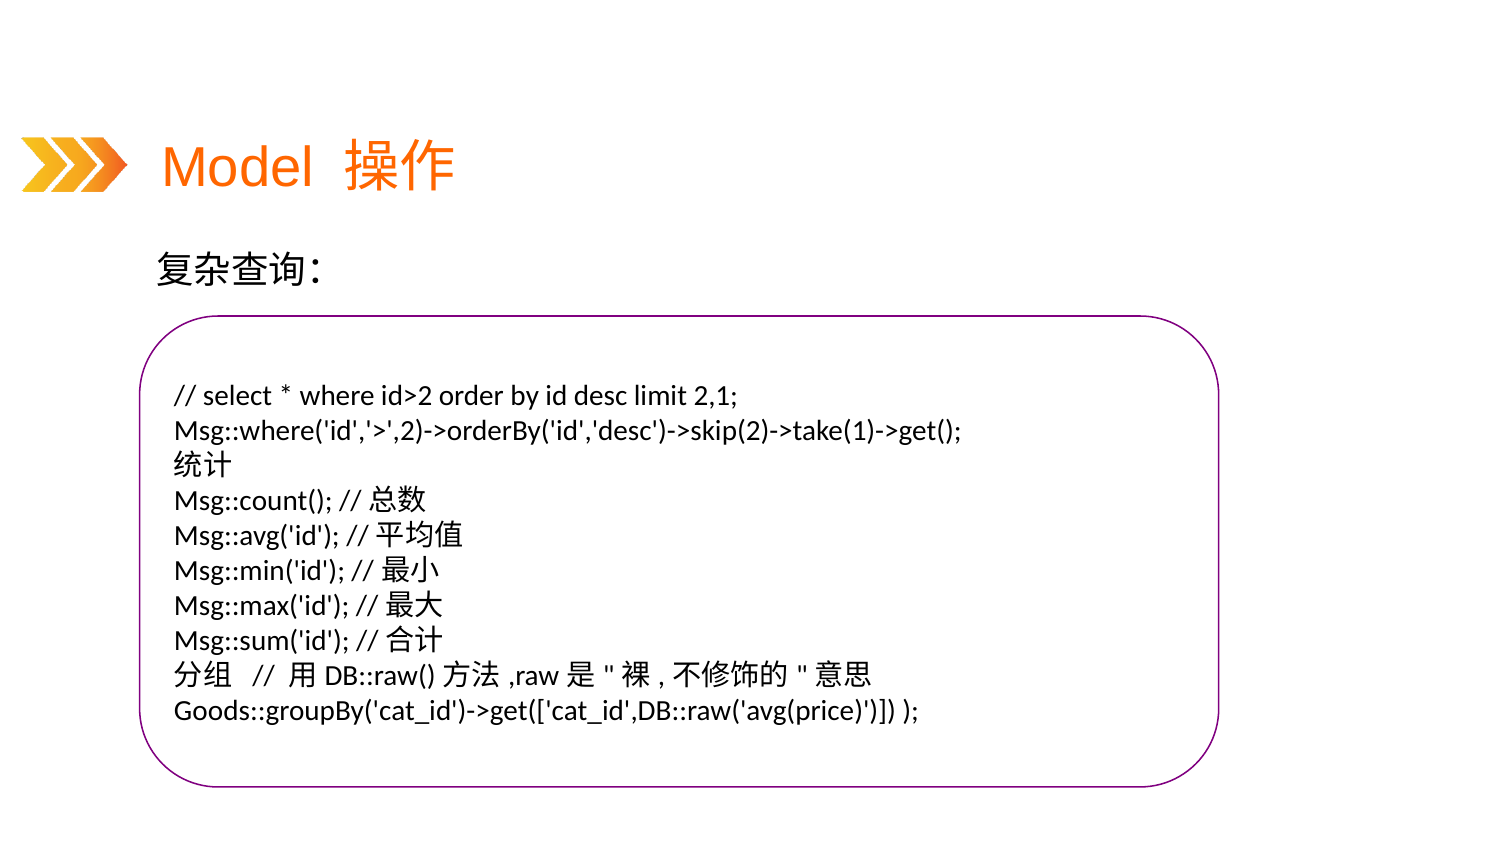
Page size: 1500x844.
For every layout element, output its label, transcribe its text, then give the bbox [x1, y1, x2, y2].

picture [0, 131, 140, 198]
text_box 复杂查询： [141, 239, 1364, 299]
text_box // select * where id>2 order by id desc limit 2,1; Msg::where('id','>',2)->orderBy('id','desc')->skip(2)->take(1)->get(); 统计 Msg::count(); //总数 Msg::avg('id'); //平均值 Msg::min('id'); //最小 Msg::max('id'); //最大 Msg::sum('id'); //合计 分组 // 用DB::raw()方法,raw是"裸,不修饰的"意思 Goods::groupBy('cat_id')->get(['cat_id',DB::raw('avg(price)')]) ); [139, 316, 1219, 787]
text_box Model 操作 [71, 106, 557, 223]
